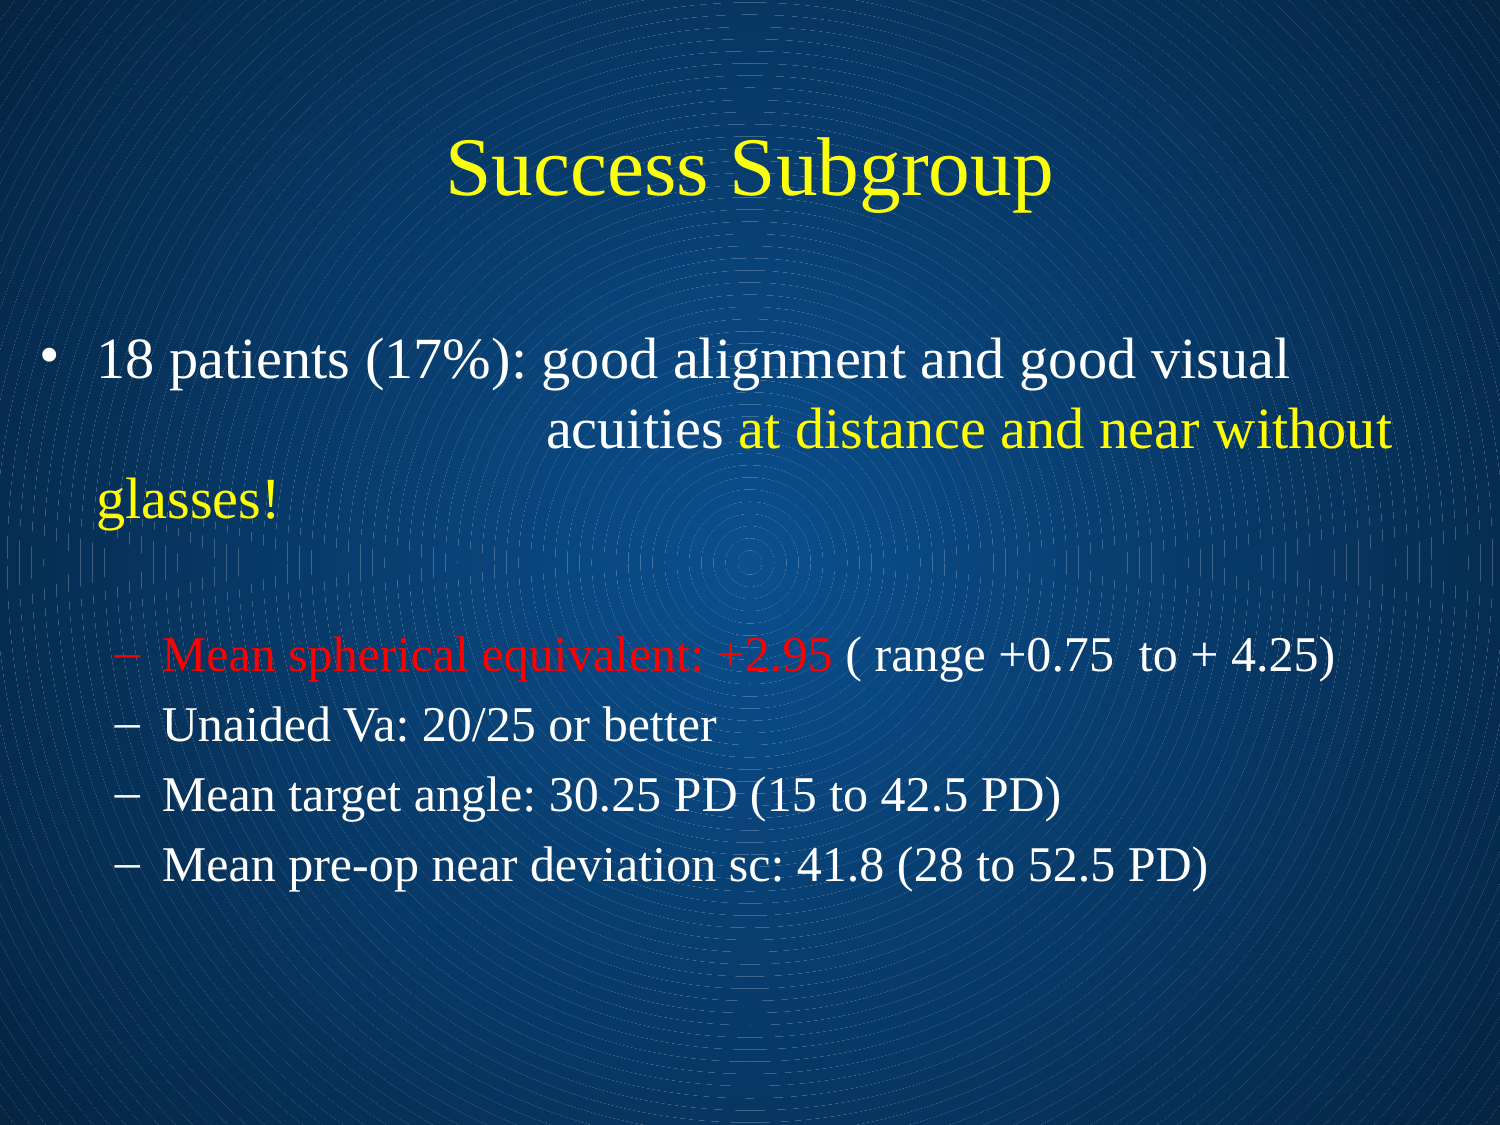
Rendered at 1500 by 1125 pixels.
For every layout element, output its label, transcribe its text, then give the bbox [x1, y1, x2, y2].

title Success Subgroup [150, 37, 1350, 288]
list 18 patients (17%): good alignment and good visual acuities at distance and near without glasses! Mean spherical equivalent: +2.95 ( range +0.75 to + 4.25) Unaided Va: 20/25 or better Mean target angle: 30.25 PD (15 to 42.5 PD) Mean pre-op near deviation sc: 41.8 (28 to 52.5 PD) [24, 312, 1450, 975]
